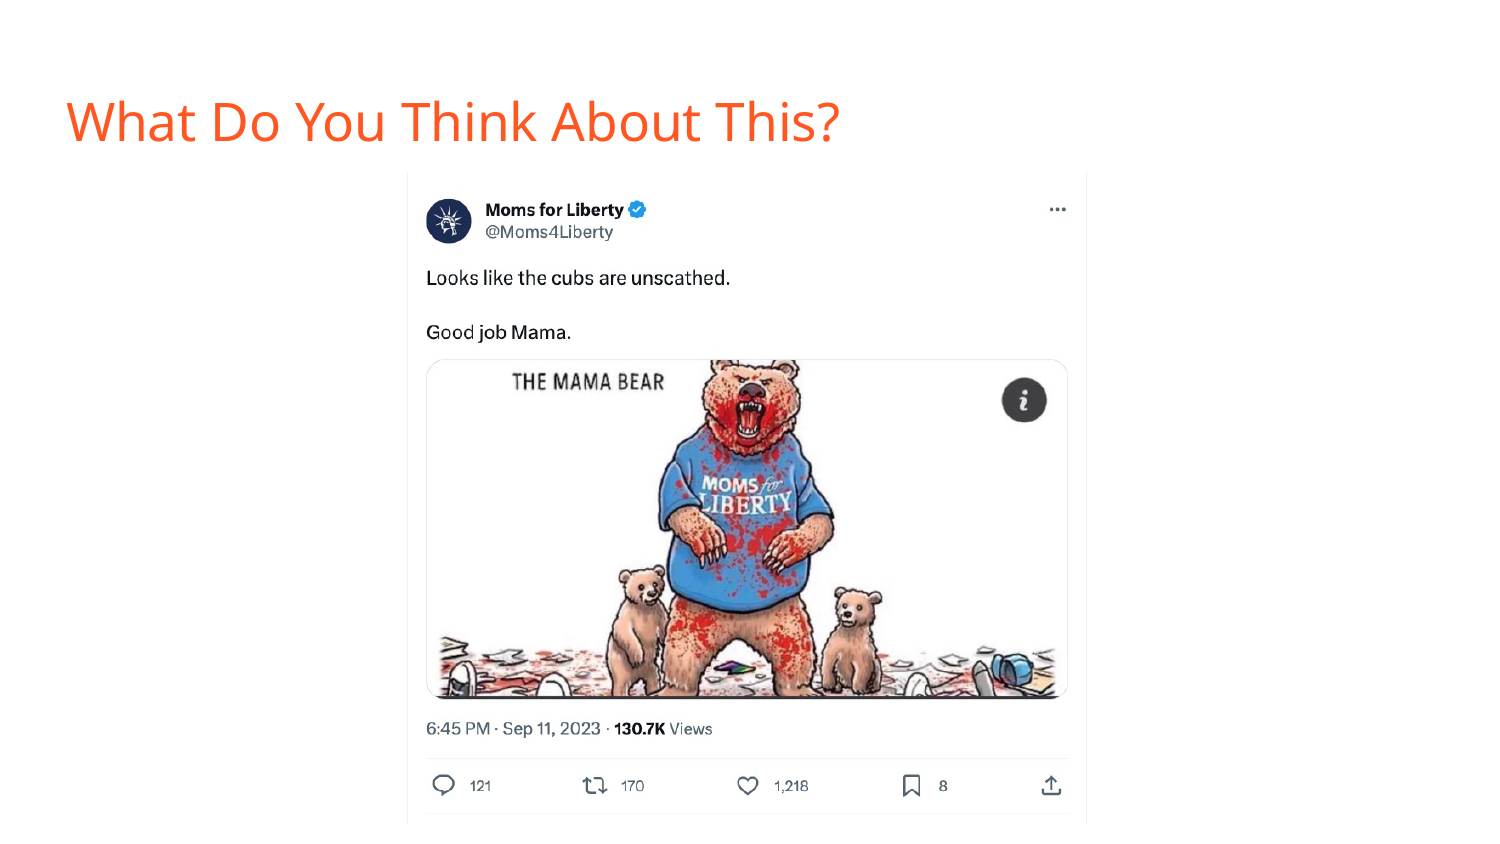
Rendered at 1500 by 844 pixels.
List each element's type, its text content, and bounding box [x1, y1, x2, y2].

title What Do You Think About This? [51, 72, 1449, 167]
picture [393, 172, 1107, 825]
